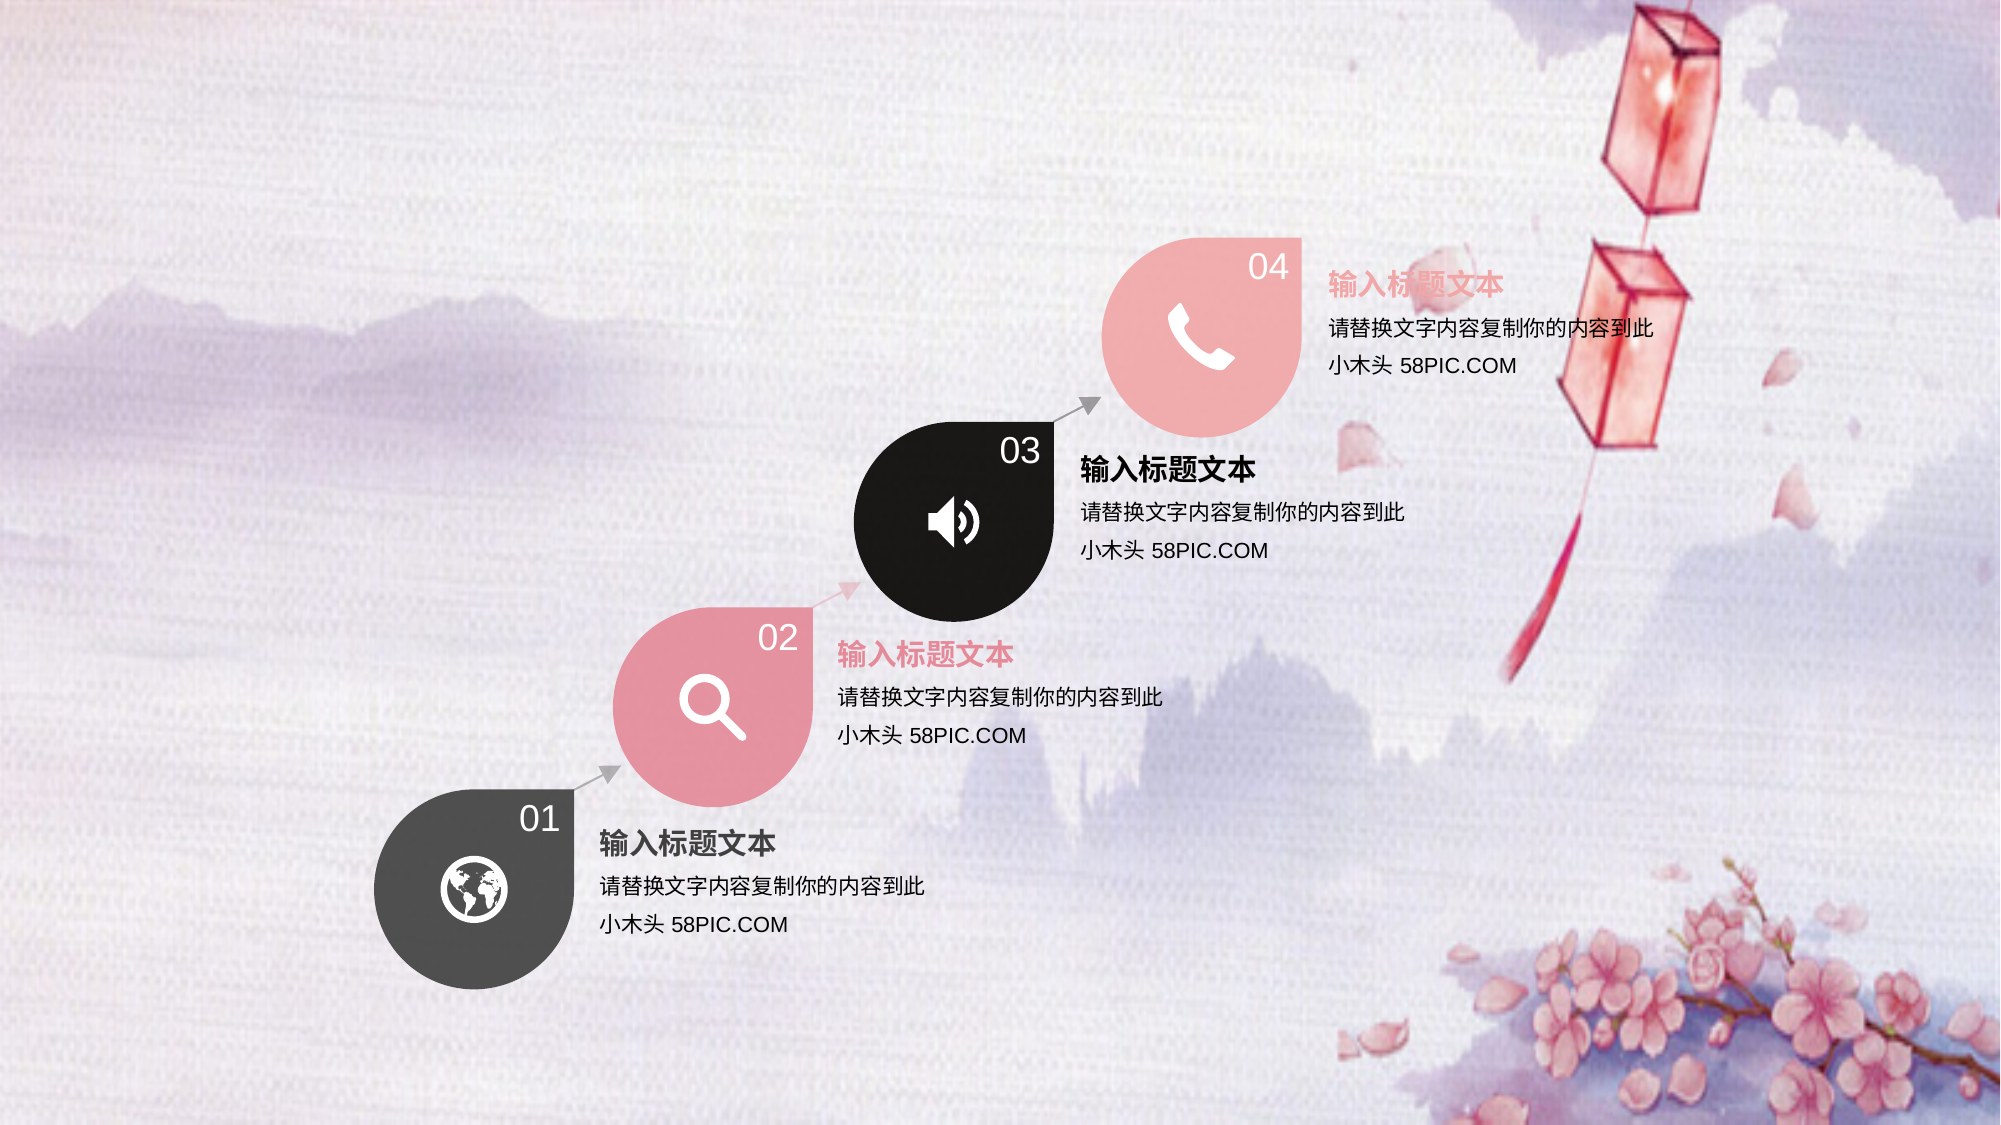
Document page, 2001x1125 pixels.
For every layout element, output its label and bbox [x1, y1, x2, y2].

text_box [853, 396, 1453, 622]
text_box [1101, 237, 1701, 438]
picture [0, 0, 2001, 1125]
text_box [374, 765, 972, 990]
text_box [612, 582, 1211, 808]
